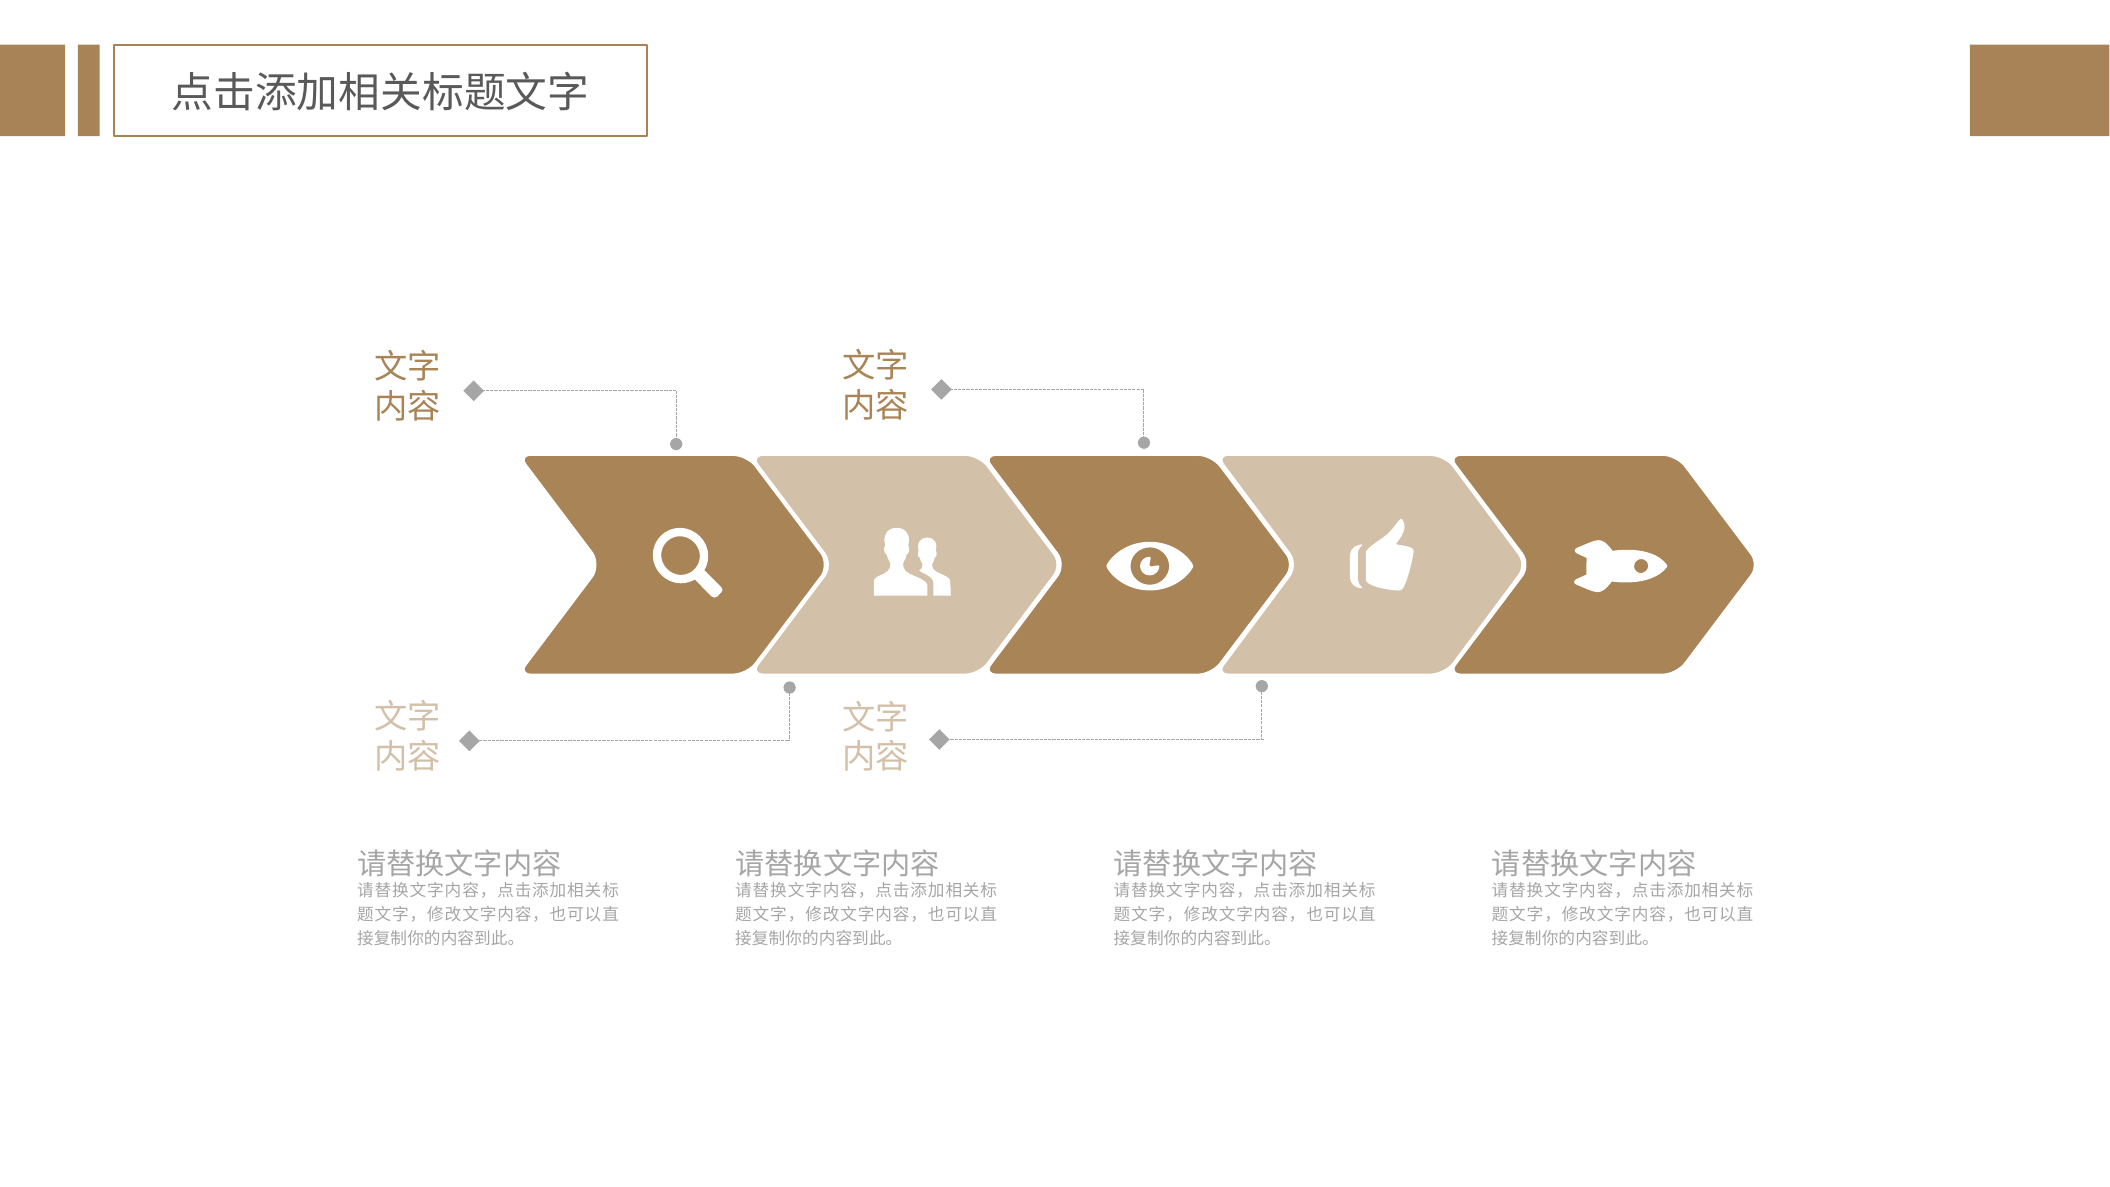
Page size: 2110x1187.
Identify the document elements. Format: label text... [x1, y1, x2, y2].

text_box 文字内容 [834, 695, 917, 776]
text_box 请替换文字内容 [1491, 838, 1704, 876]
text_box 请替换文字内容，点击添加相关标题文字，修改文字内容，也可以直接复制你的内容到此。 [735, 876, 998, 948]
text_box 请替换文字内容 [357, 838, 570, 876]
text_box 文字内容 [834, 343, 917, 424]
text_box 点击添加相关标题文字 [135, 44, 625, 137]
text_box 请替换文字内容，点击添加相关标题文字，修改文字内容，也可以直接复制你的内容到此。 [1113, 876, 1376, 948]
text_box 请替换文字内容，点击添加相关标题文字，修改文字内容，也可以直接复制你的内容到此。 [1491, 876, 1754, 948]
text_box 请替换文字内容 [735, 838, 948, 876]
text_box 文字内容 [366, 345, 449, 426]
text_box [520, 454, 1757, 676]
text_box 文字内容 [366, 695, 449, 775]
text_box 请替换文字内容，点击添加相关标题文字，修改文字内容，也可以直接复制你的内容到此。 [357, 876, 620, 948]
text_box 请替换文字内容 [1113, 838, 1326, 876]
